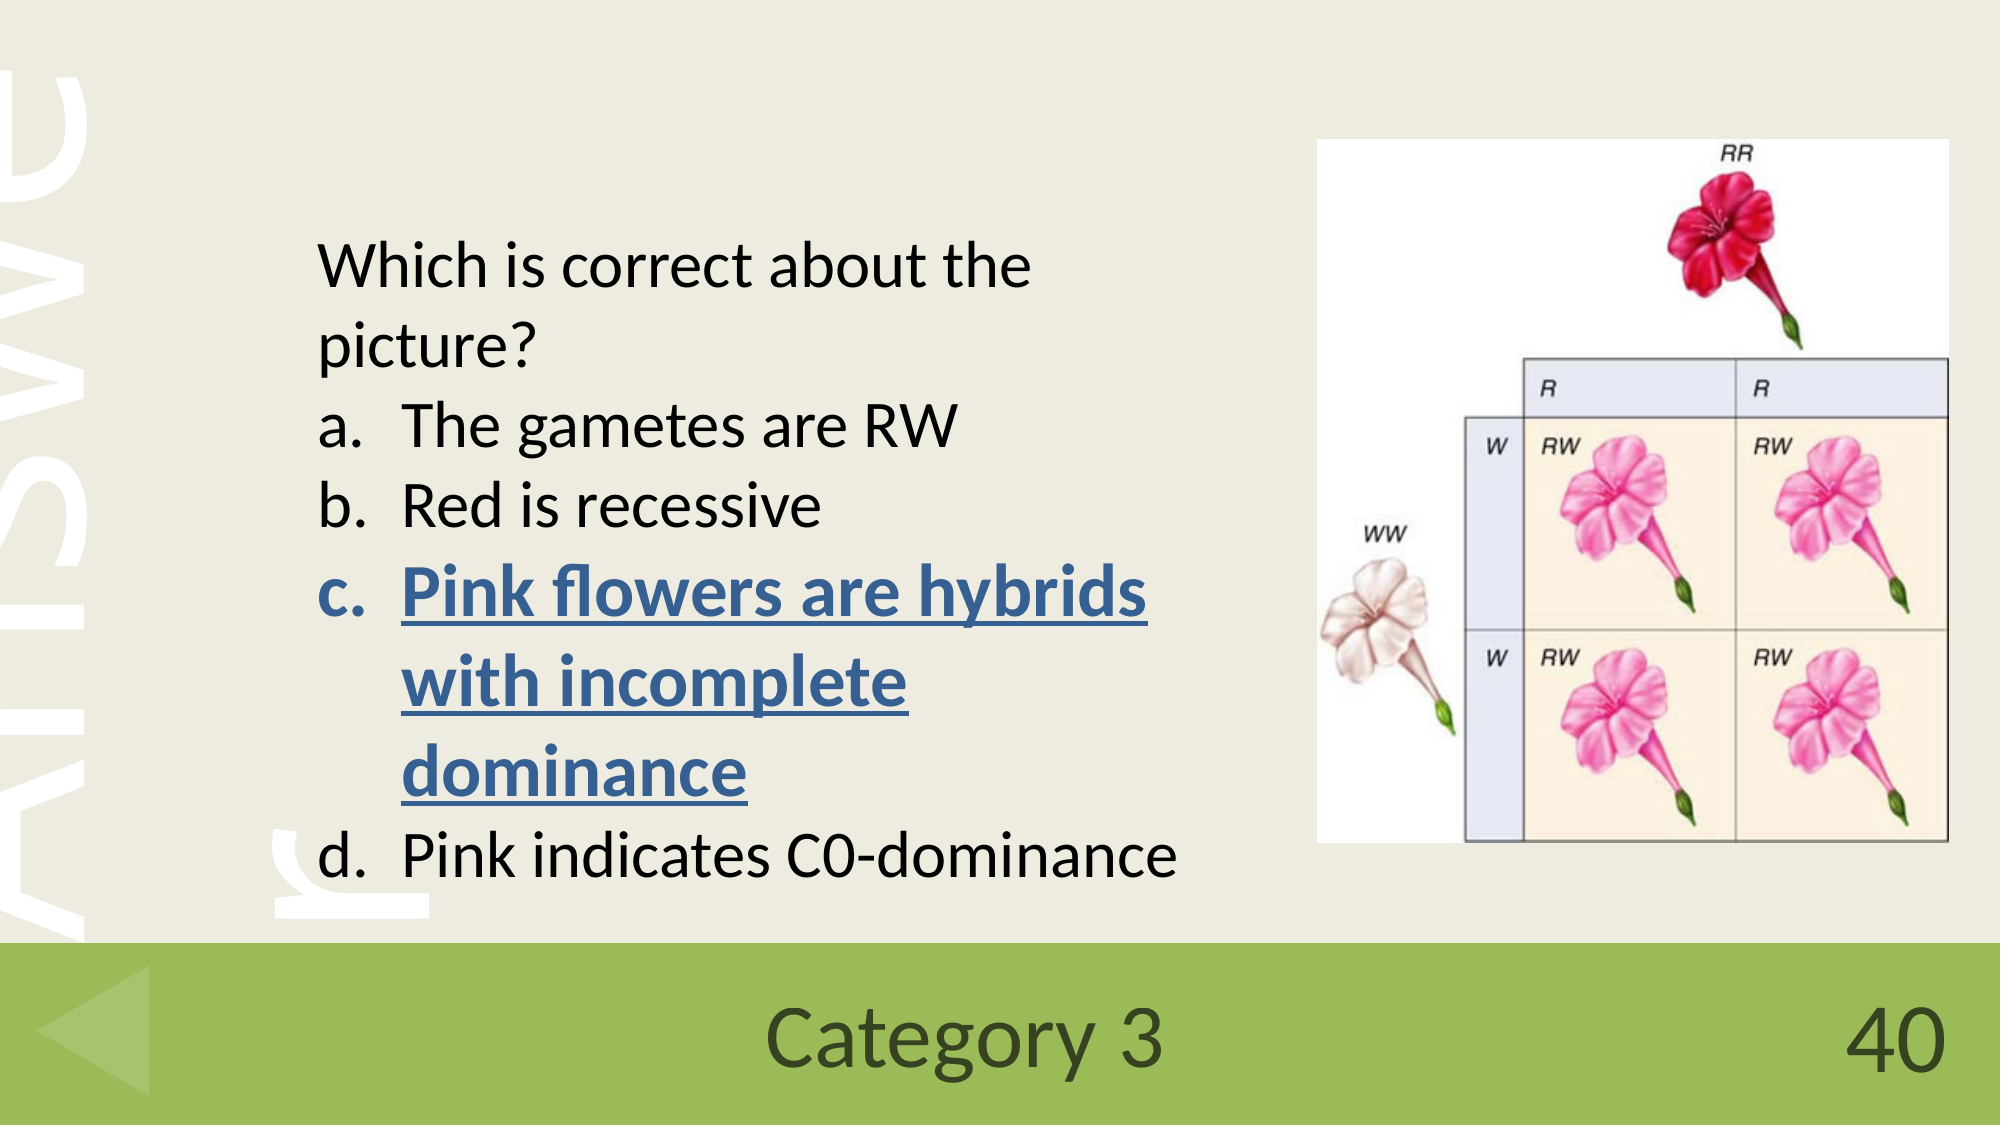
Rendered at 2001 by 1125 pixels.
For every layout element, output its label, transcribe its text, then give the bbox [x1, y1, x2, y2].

list Which is correct about the picture? The gametes are RW Red is recessive Pink flowers are hybrids with incomplete dominance Pink indicates C0-dominance [302, 307, 1250, 885]
picture [1317, 139, 1950, 843]
list 40 [1866, 967, 1963, 1097]
title Category 3 [65, 937, 1866, 1125]
